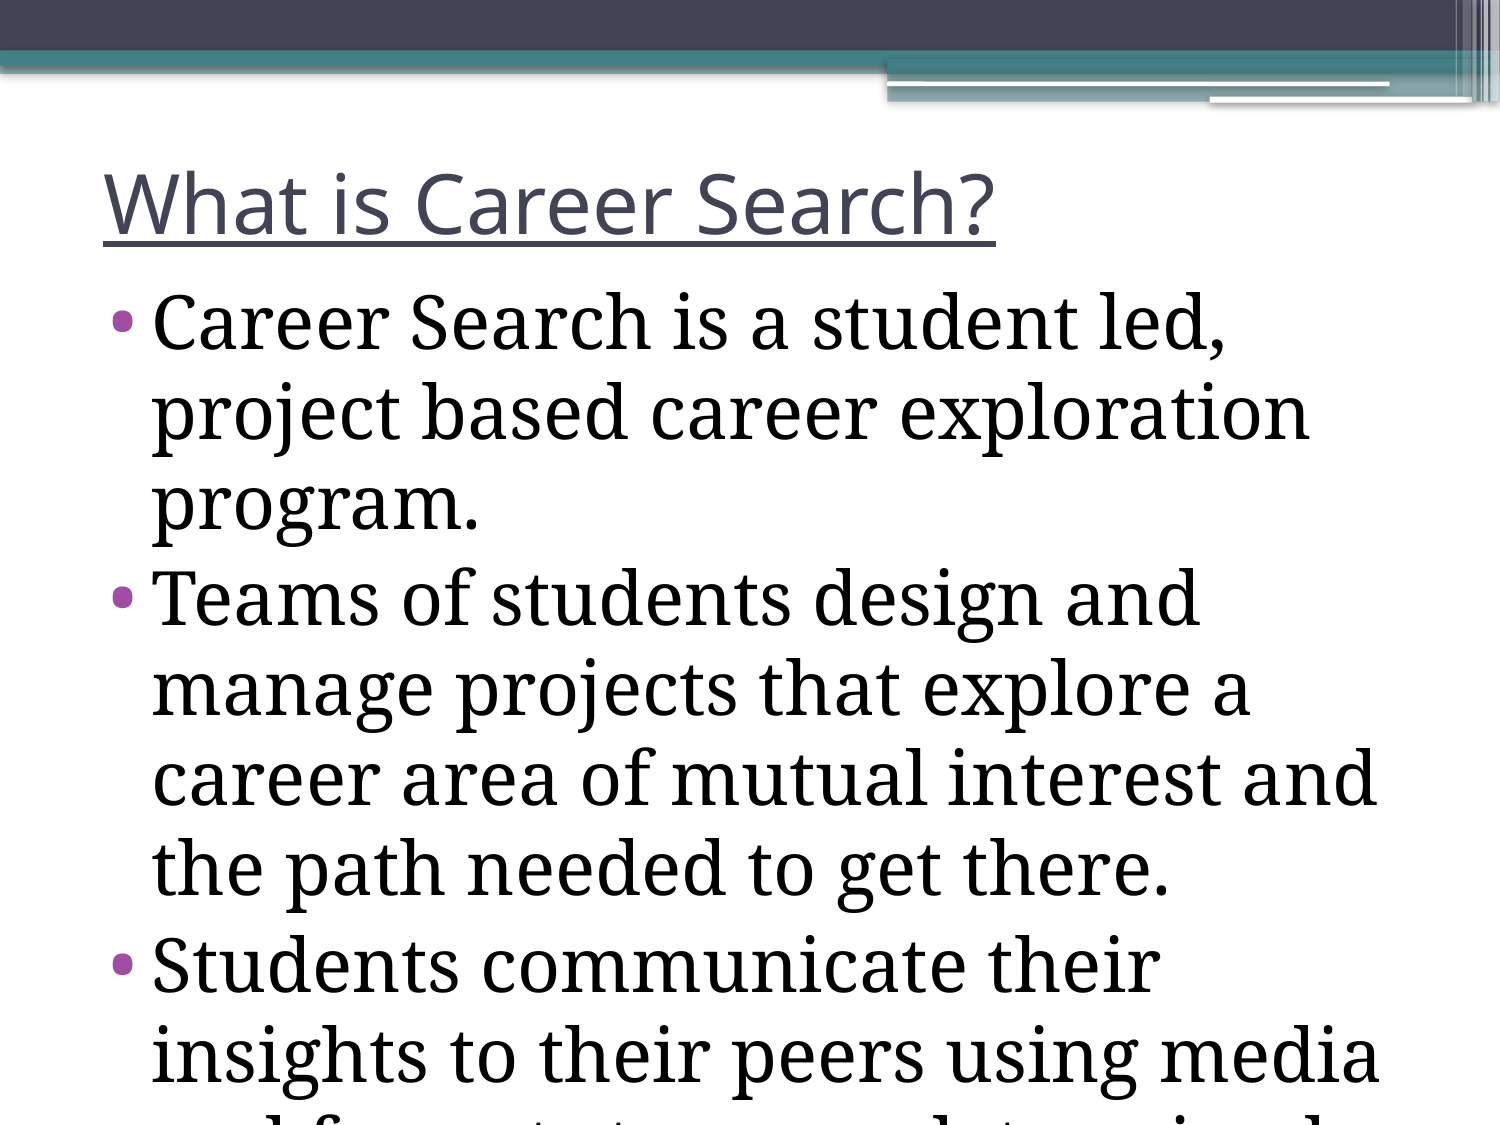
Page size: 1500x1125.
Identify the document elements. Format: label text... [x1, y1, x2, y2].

list Career Search is a student led, project based career exploration program. Teams of students design and manage projects that explore a career area of mutual interest and the path needed to get there. Students communicate their insights to their peers using media and formats types as determined by them. [76, 267, 1427, 977]
title What is Career Search? [88, 113, 1439, 289]
